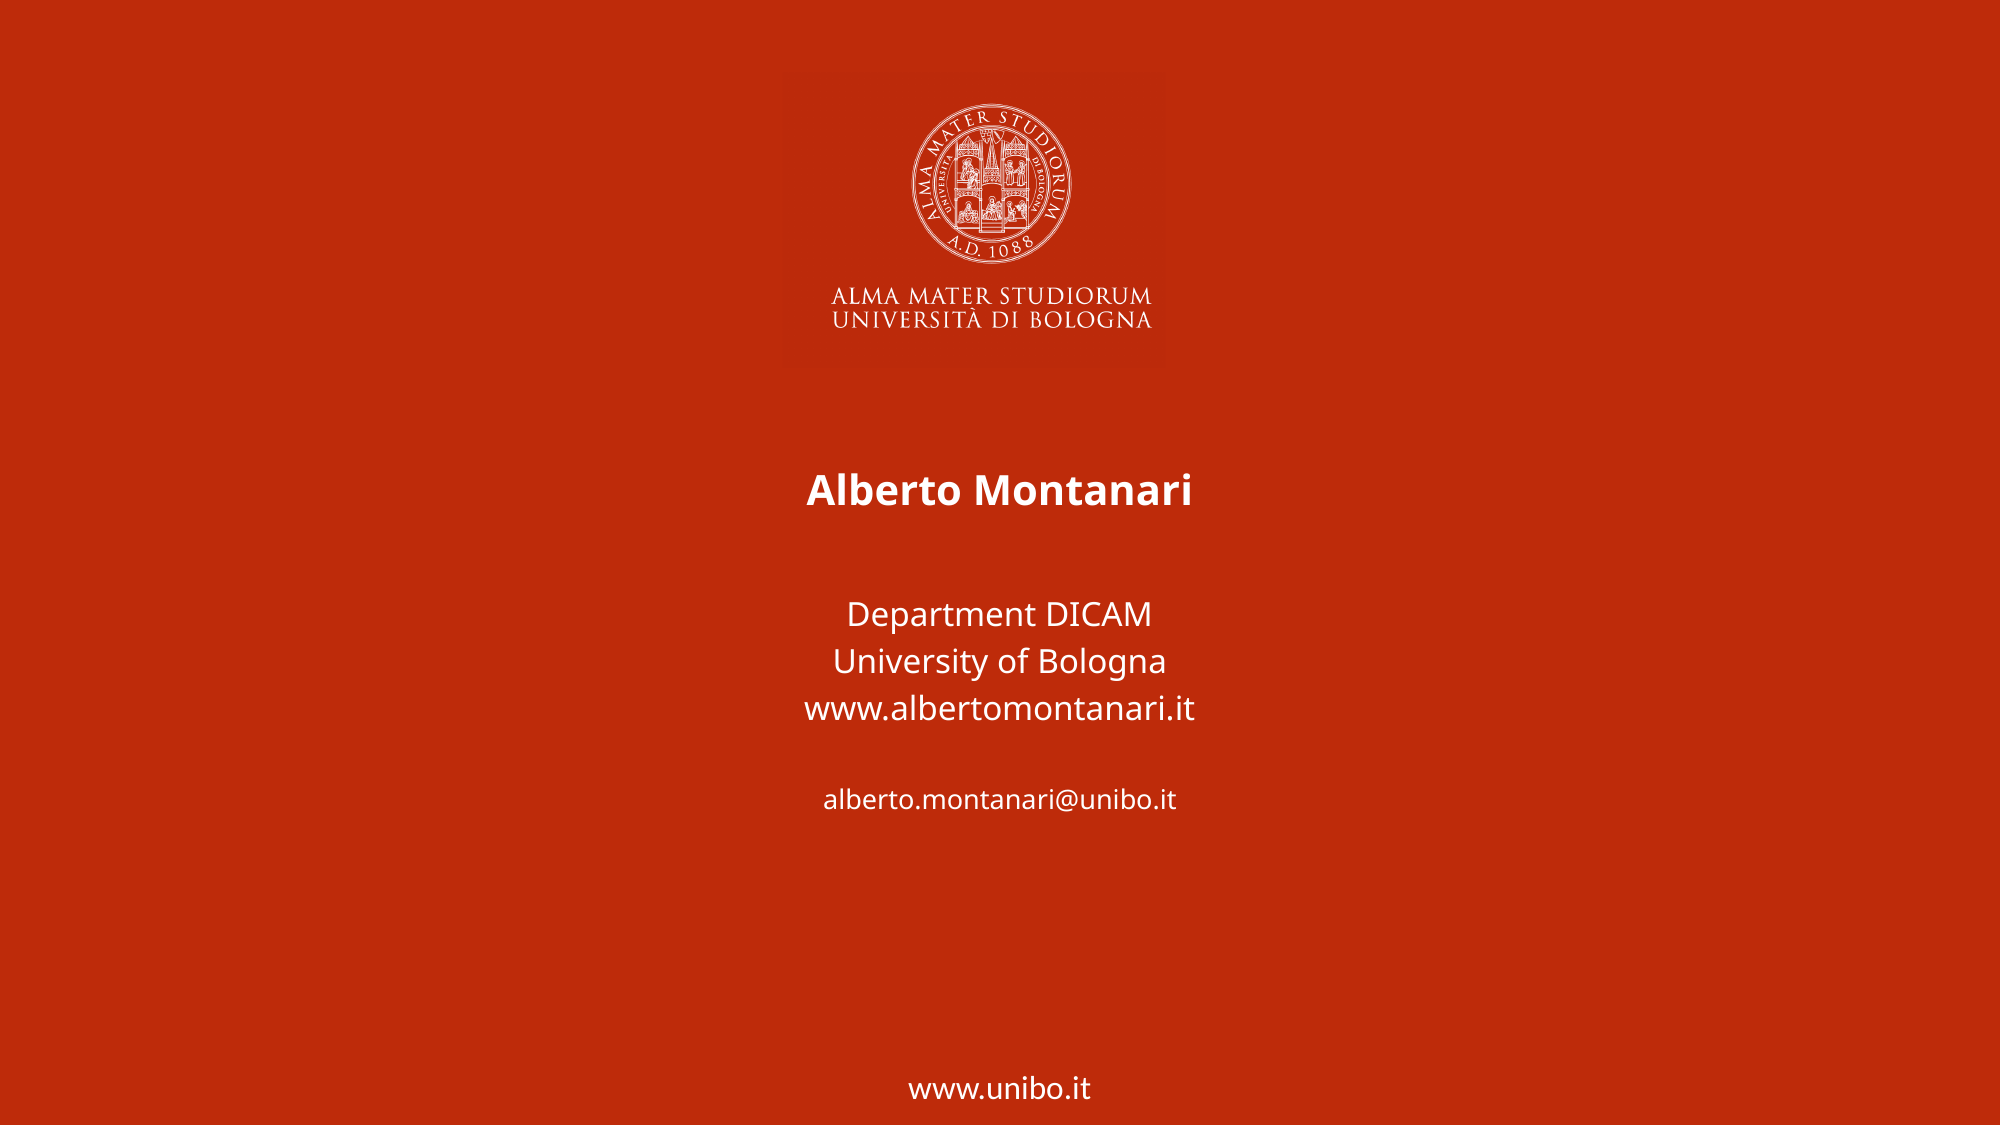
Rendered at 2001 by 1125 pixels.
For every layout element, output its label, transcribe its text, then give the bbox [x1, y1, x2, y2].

picture [782, 72, 1166, 368]
list Alberto Montanari [244, 456, 1756, 528]
list Department DICAM University of Bologna www.albertomontanari.it [236, 586, 1764, 740]
list alberto.montanari@unibo.it [228, 775, 1772, 1012]
